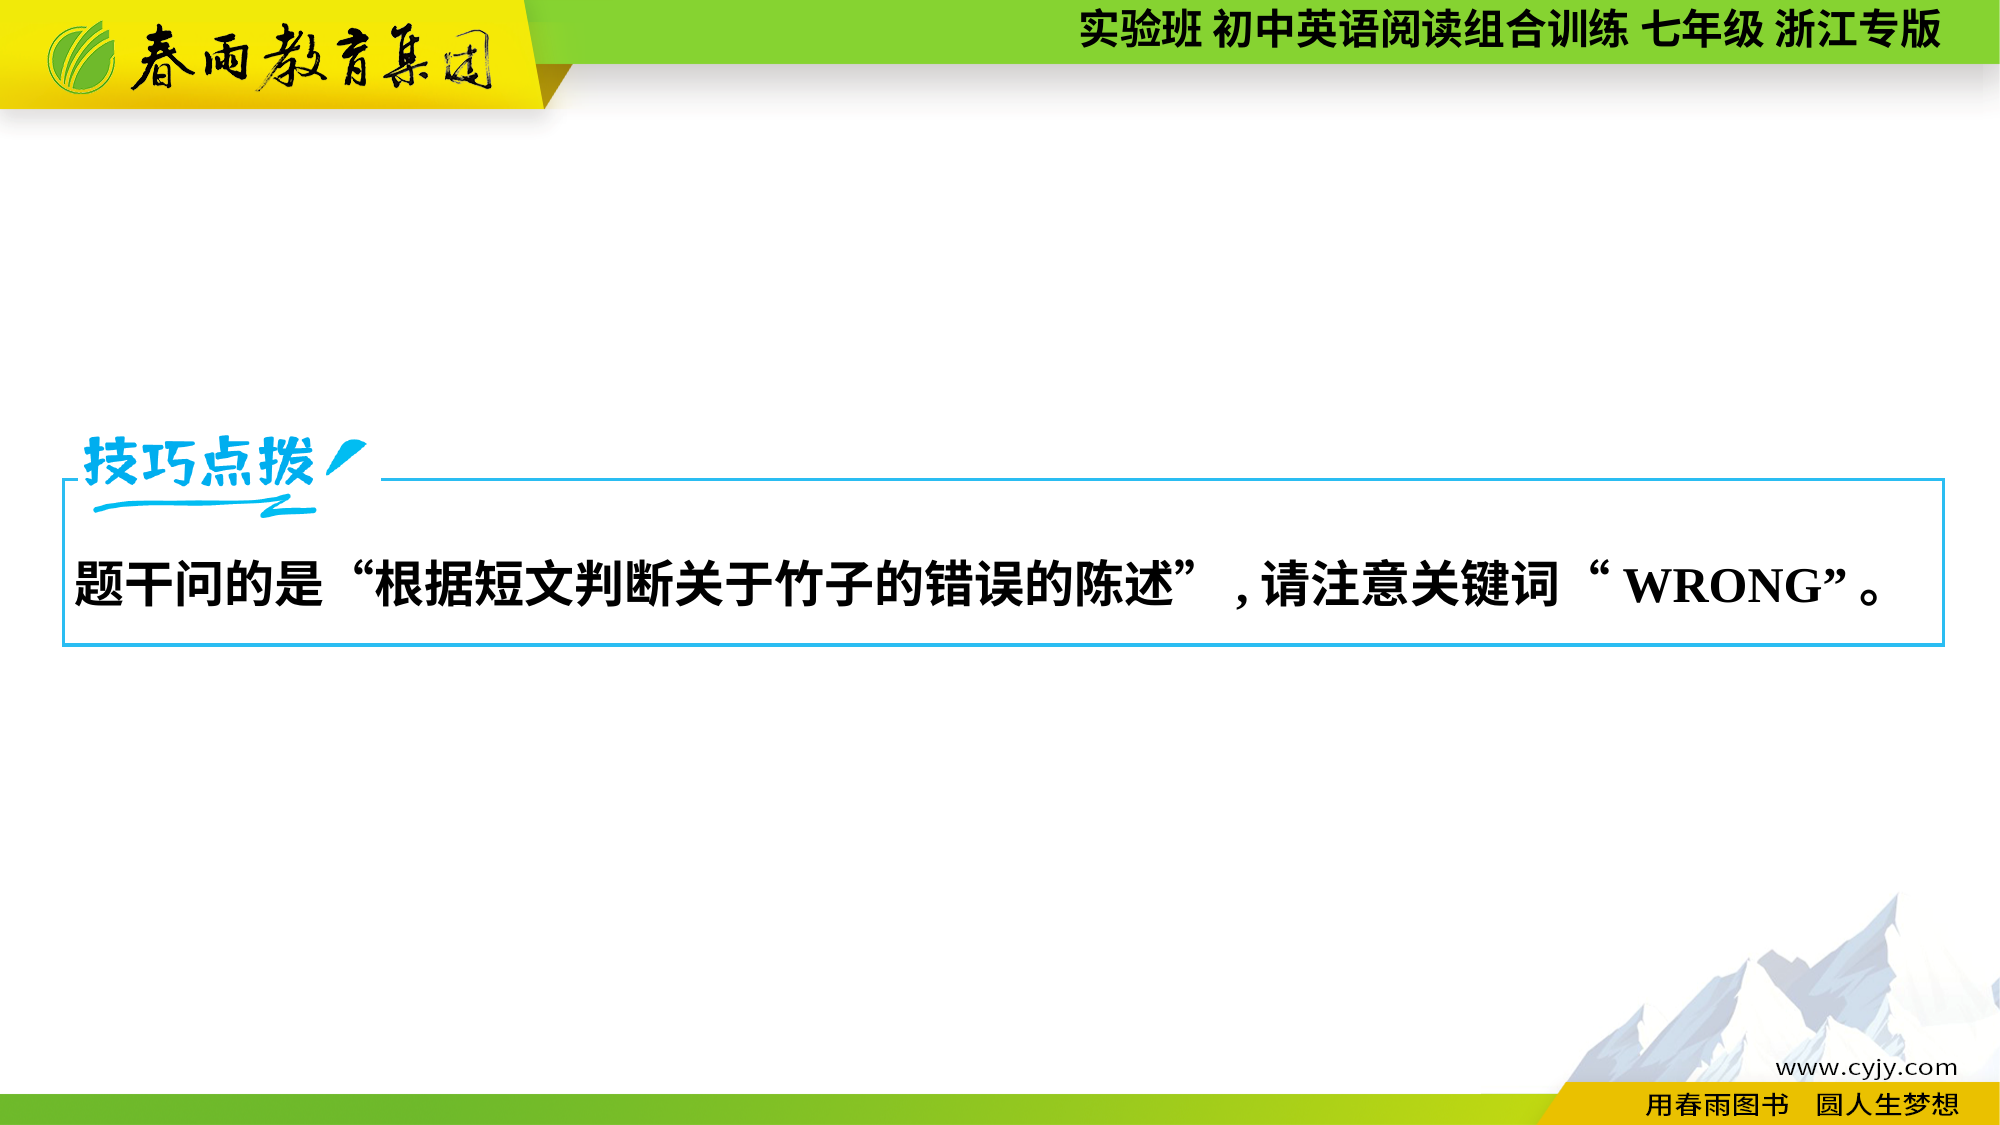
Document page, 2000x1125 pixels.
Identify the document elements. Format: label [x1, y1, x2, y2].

picture [0, 0, 2000, 1125]
list [59, 515, 63, 610]
text_box [63, 479, 1944, 646]
